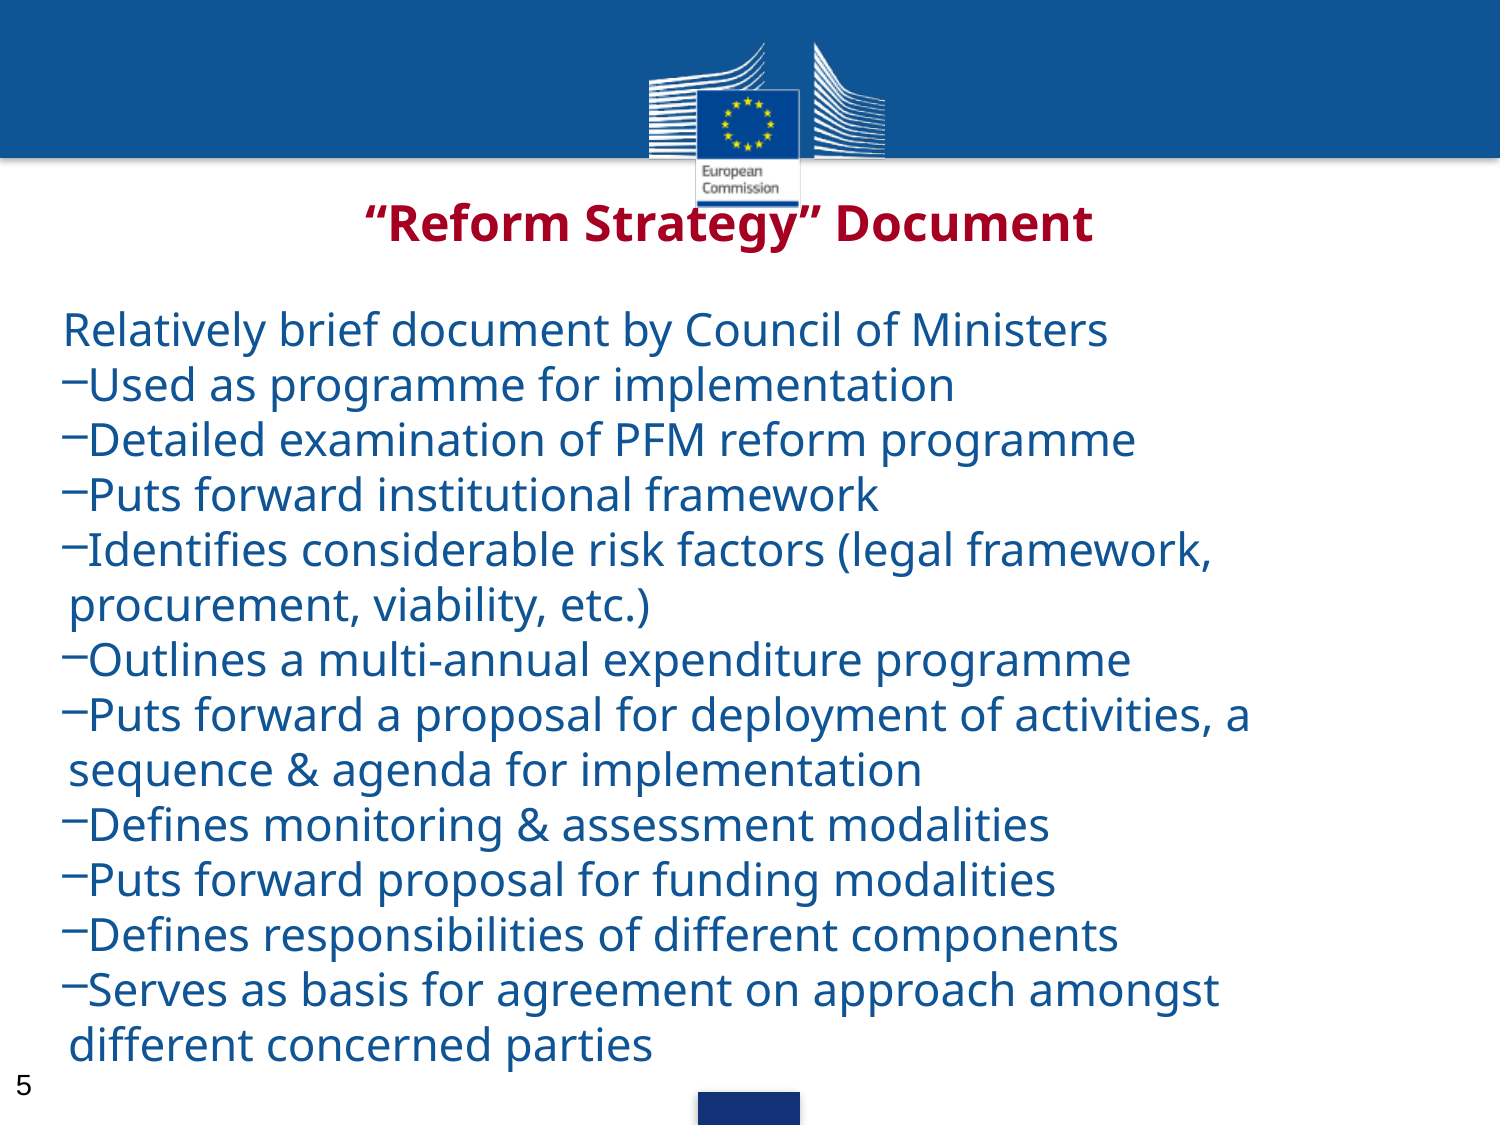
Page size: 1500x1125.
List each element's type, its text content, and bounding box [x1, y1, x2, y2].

slide_number 5 [0, 1058, 352, 1125]
text_box “Reform Strategy” Document Relatively brief document by Council of Ministers Used as programme for implementation Detailed examination of PFM reform programme Puts forward institutional framework Identifies considerable risk factors (legal framework, procurement, viability, etc.) Outlines a multi-annual expenditure programme Puts forward a proposal for deployment of activities, a sequence & agenda for implementation Defines monitoring & assessment modalities Puts forward proposal for funding modalities Defines responsibilities of different components Serves as basis for agreement on approach amongst different concerned parties [47, 195, 1425, 1039]
list [46, 246, 1425, 1059]
picture [649, 42, 885, 195]
